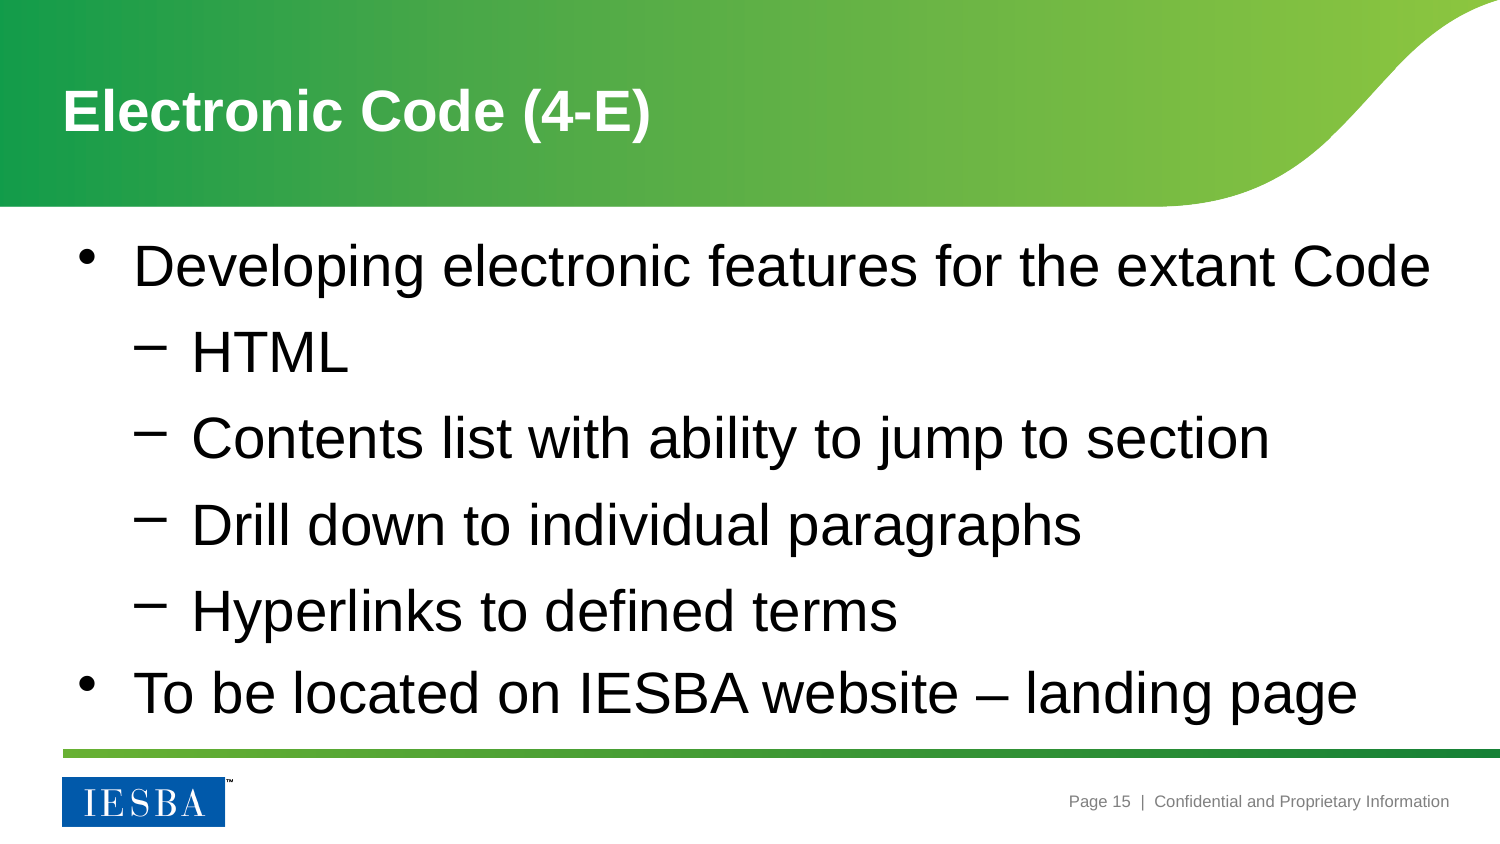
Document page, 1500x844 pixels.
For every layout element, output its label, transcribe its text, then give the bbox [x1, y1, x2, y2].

picture [0, 0, 1500, 207]
title Electronic Code (4-E) [62, 75, 1300, 142]
picture [62, 777, 233, 827]
list Developing electronic features for the extant Code HTML Contents list with ability to jump to section Drill down to individual paragraphs Hyperlinks to defined terms To be located on IESBA website – landing page [62, 220, 1450, 724]
